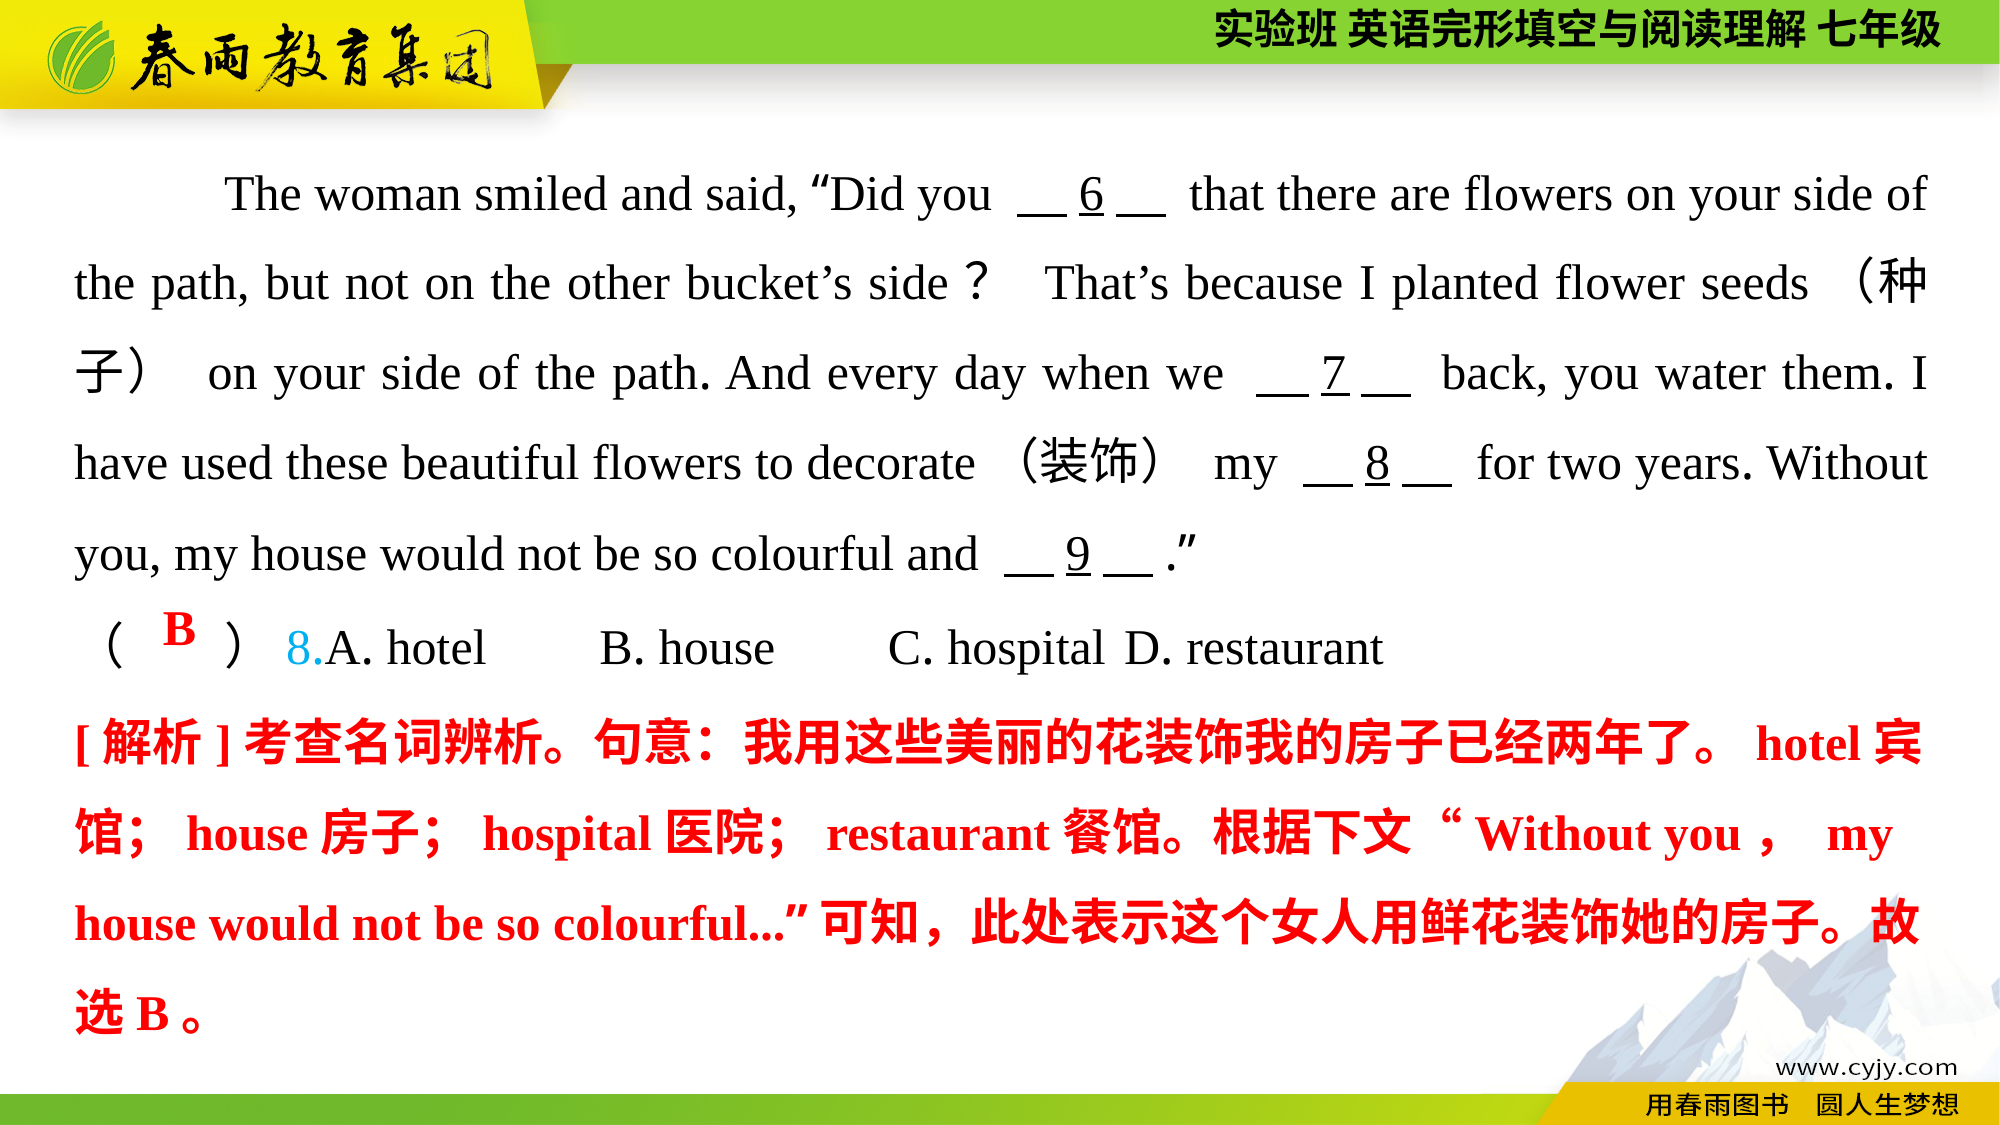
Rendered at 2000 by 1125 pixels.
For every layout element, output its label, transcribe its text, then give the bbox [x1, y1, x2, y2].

picture [0, 0, 2000, 1125]
text_box （ ）8.A. hotel B. house C. hospital D. restaurant [59, 576, 1944, 673]
text_box [解析]考查名词辨析。句意：我用这些美丽的花装饰我的房子已经两年了。hotel宾 馆；house房子；hospital医院；restaurant餐馆。根据下文“Without you， my house would not be so colourful...”可知，此处表示这个女人用鲜花装饰她的房子。故 选B。 [59, 673, 1944, 1049]
text_box B [148, 588, 212, 663]
list The woman smiled and said, “Did you 6 that there are flowers on your side of the path, but not on the other bucket’s side？ That’s because I planted flower seeds（种子） on your side of the path. And every day when we 7 back, you water them. I have used these beautiful flowers to decorate（装饰） my 8 for two years. Without you, my house would not be so colourful and 9 .” [59, 122, 1944, 576]
